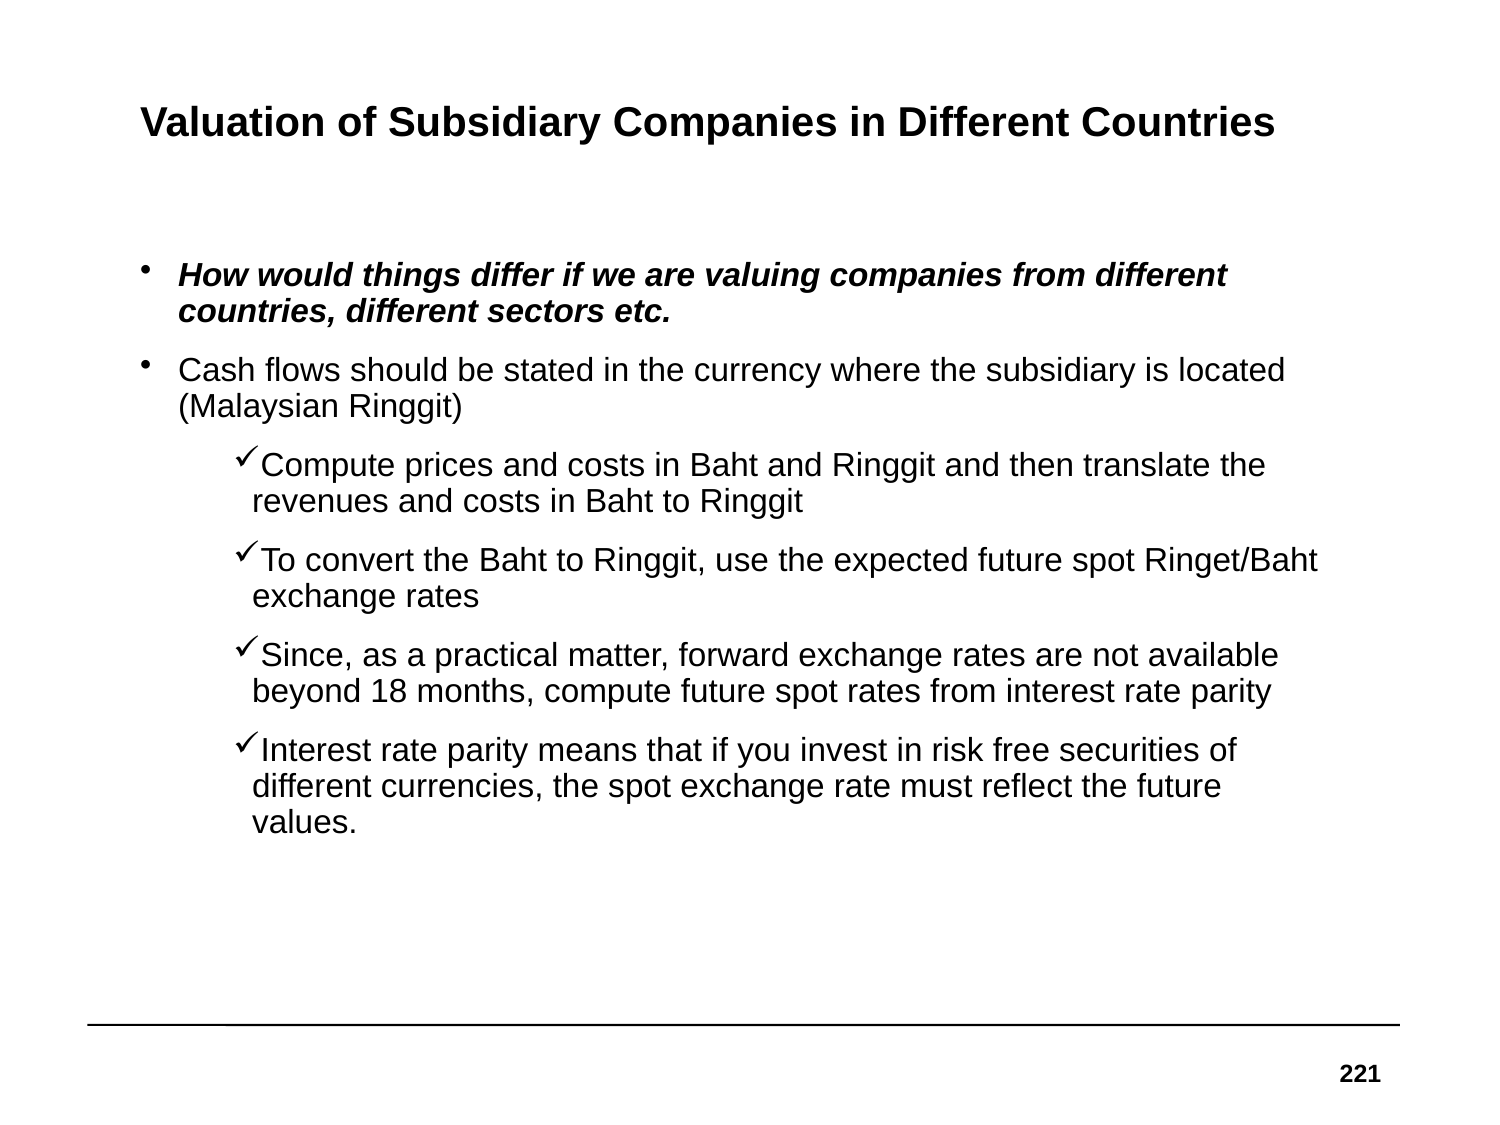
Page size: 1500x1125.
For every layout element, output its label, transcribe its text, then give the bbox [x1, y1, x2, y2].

list How would things differ if we are valuing companies from different countries, different sectors etc. Cash flows should be stated in the currency where the subsidiary is located (Malaysian Ringgit) Compute prices and costs in Baht and Ringgit and then translate the revenues and costs in Baht to Ringgit To convert the Baht to Ringgit, use the expected future spot Ringet/Baht exchange rates Since, as a practical matter, forward exchange rates are not available beyond 18 months, compute future spot rates from interest rate parity Interest rate parity means that if you invest in risk free securities of different currencies, the spot exchange rate must reflect the future values. [125, 249, 1338, 1000]
title Valuation of Subsidiary Companies in Different Countries [125, 87, 1375, 225]
